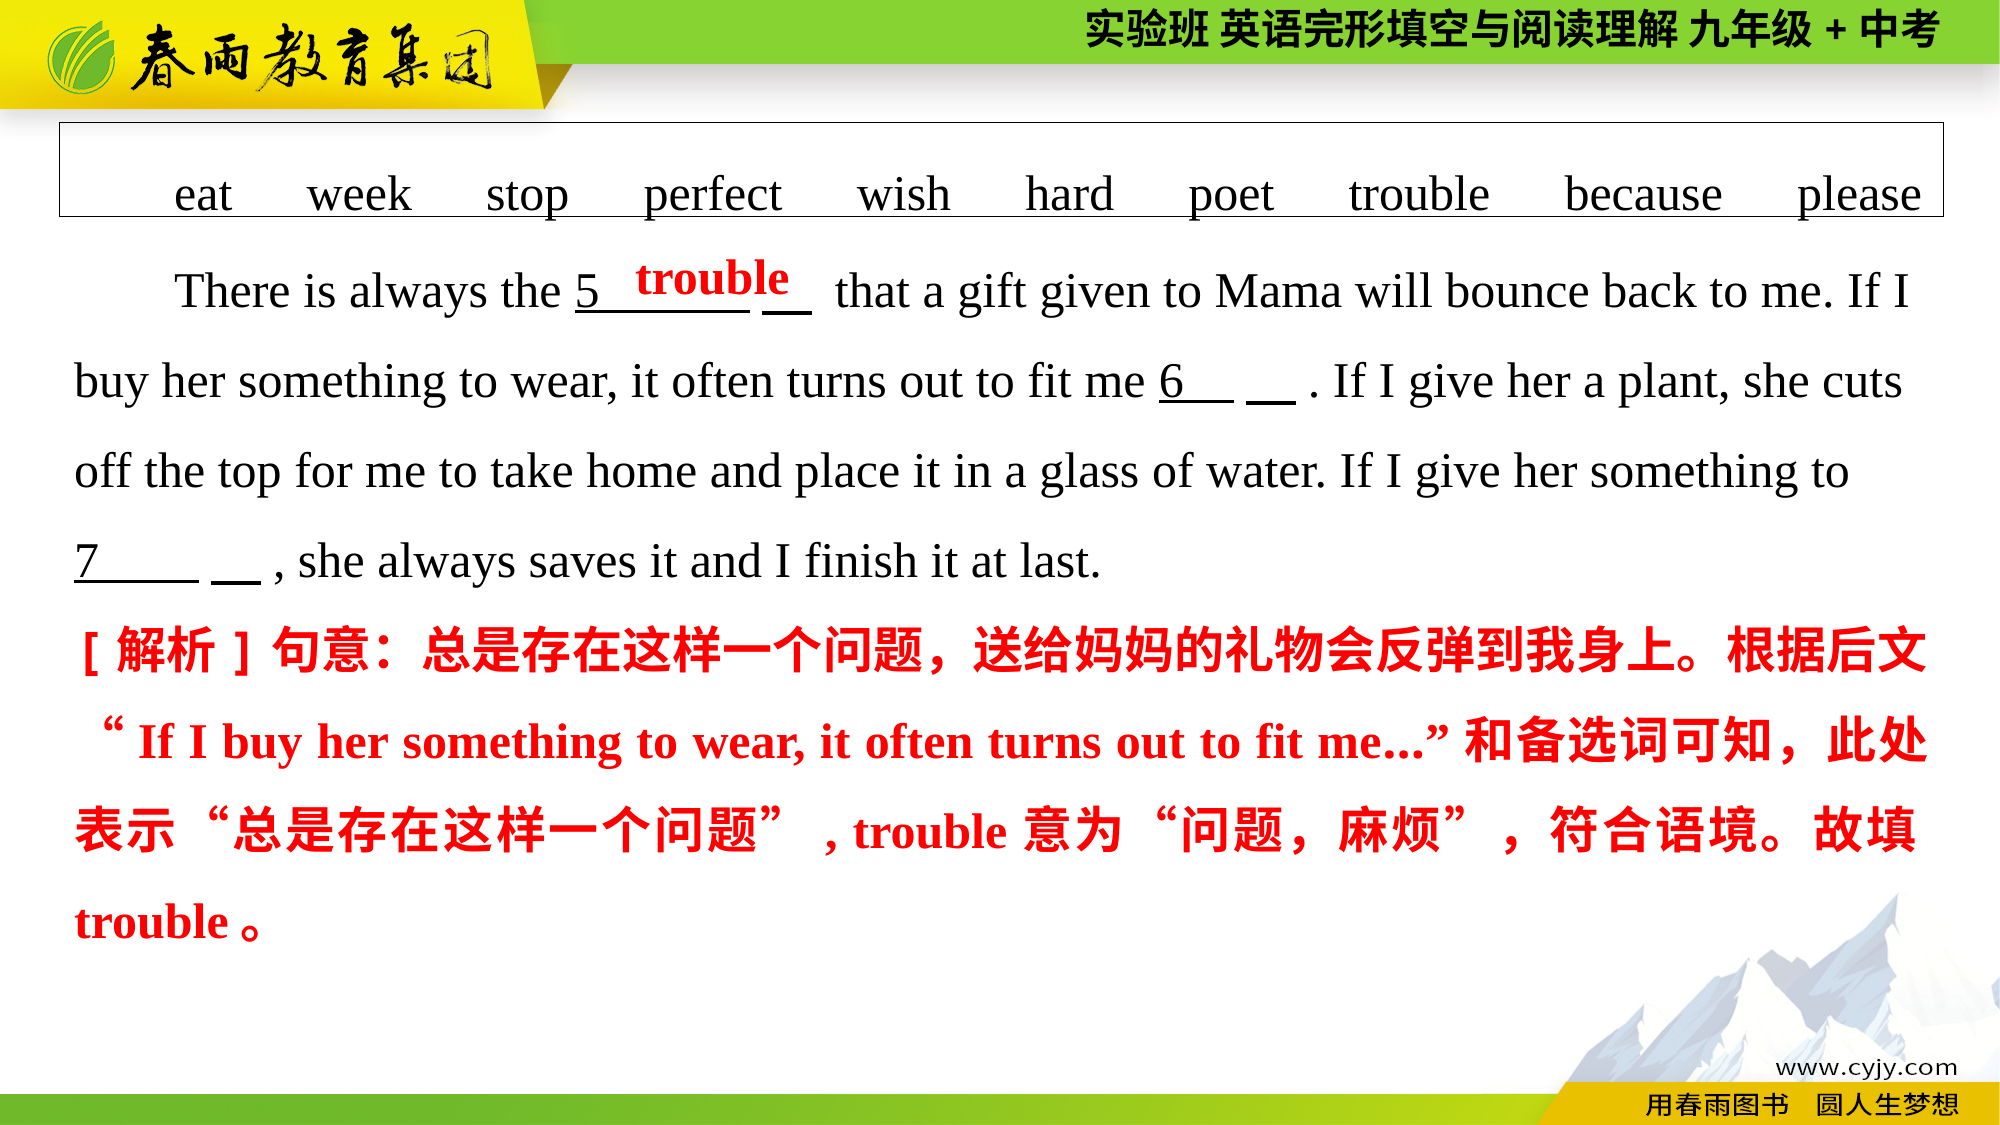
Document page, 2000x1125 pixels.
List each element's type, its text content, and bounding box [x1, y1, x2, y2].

text_box There is always the 5 that a gift given to Mama will bounce back to me. If I buy her something to wear, it often turns out to fit me 6 . If I give her a plant, she cuts off the top for me to take home and place it in a glass of water. If I give her something to 7 , she always saves it and I finish it at last. [59, 219, 1944, 595]
list eat week stop perfect wish hard poet trouble because please [59, 122, 1944, 217]
picture [0, 0, 2000, 1125]
text_box trouble [620, 237, 805, 312]
text_box [解析]句意：总是存在这样一个问题，送给妈妈的礼物会反弹到我身上。根据后文“If I buy her something to wear, it often turns out to fit me...”和备选词可知，此处表示“总是存在这样一个问题”, trouble意为“问题，麻烦”，符合语境。故填trouble。 [59, 595, 1944, 957]
